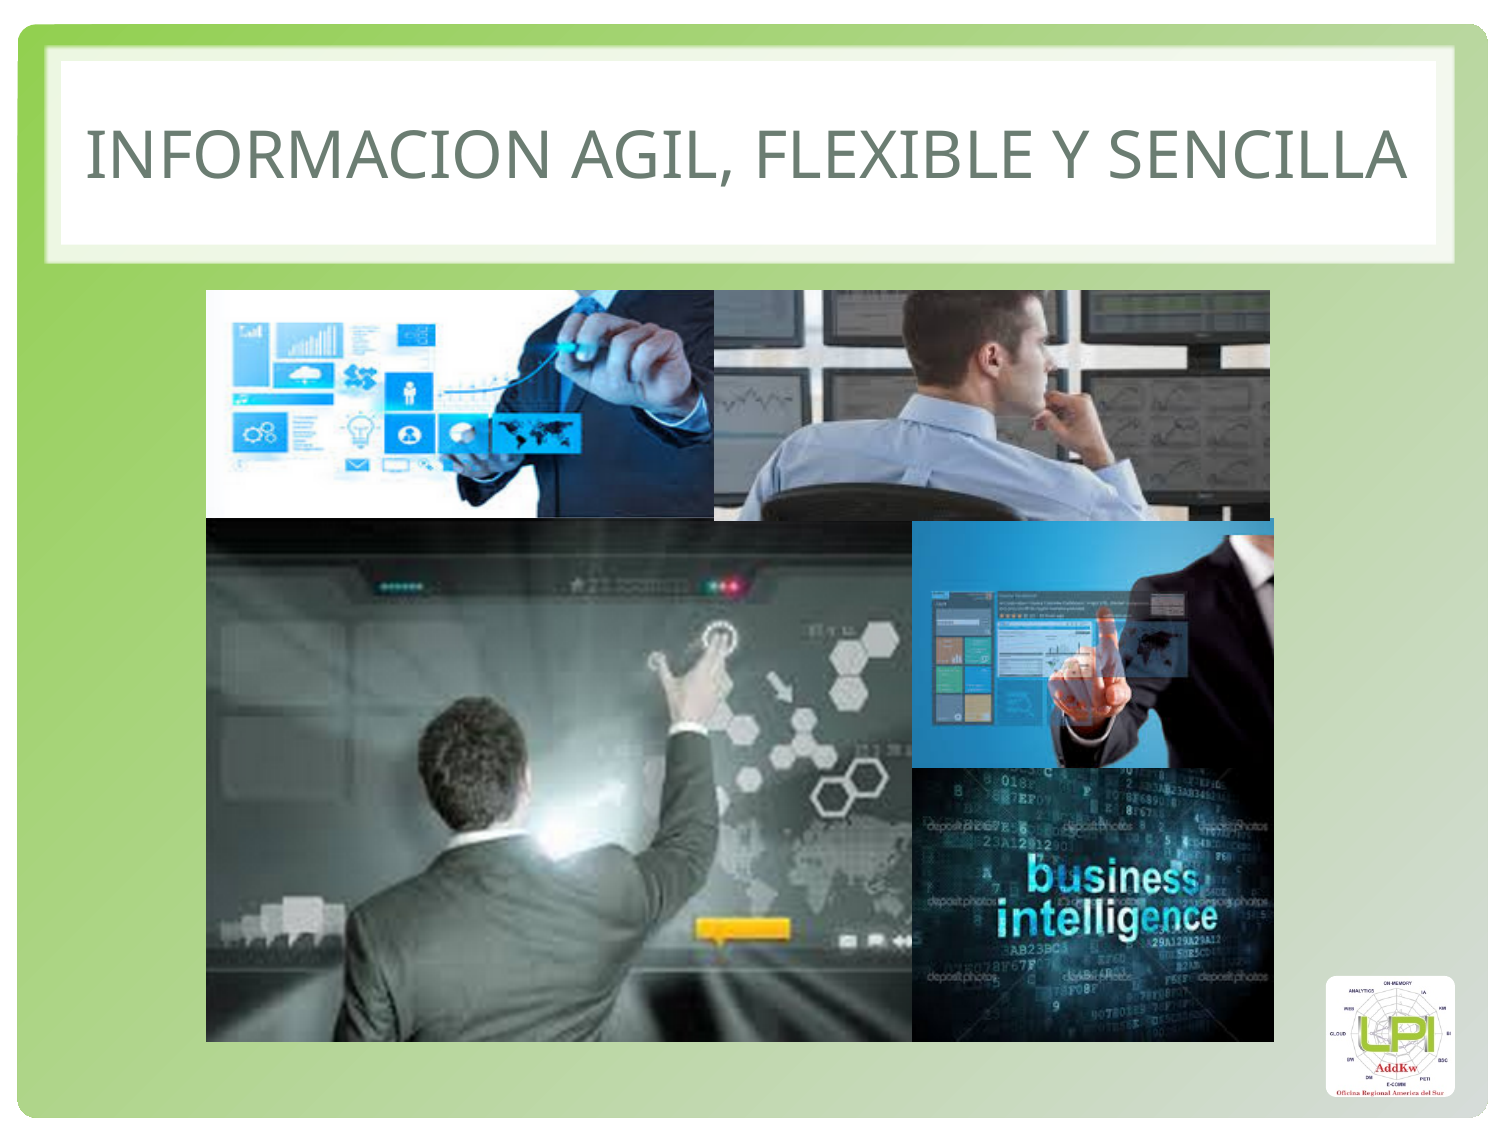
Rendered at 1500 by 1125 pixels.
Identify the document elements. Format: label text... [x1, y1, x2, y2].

title informacion agil, flexible y sencilla [69, 66, 1425, 238]
picture [206, 290, 1274, 1042]
picture [1325, 975, 1455, 1097]
